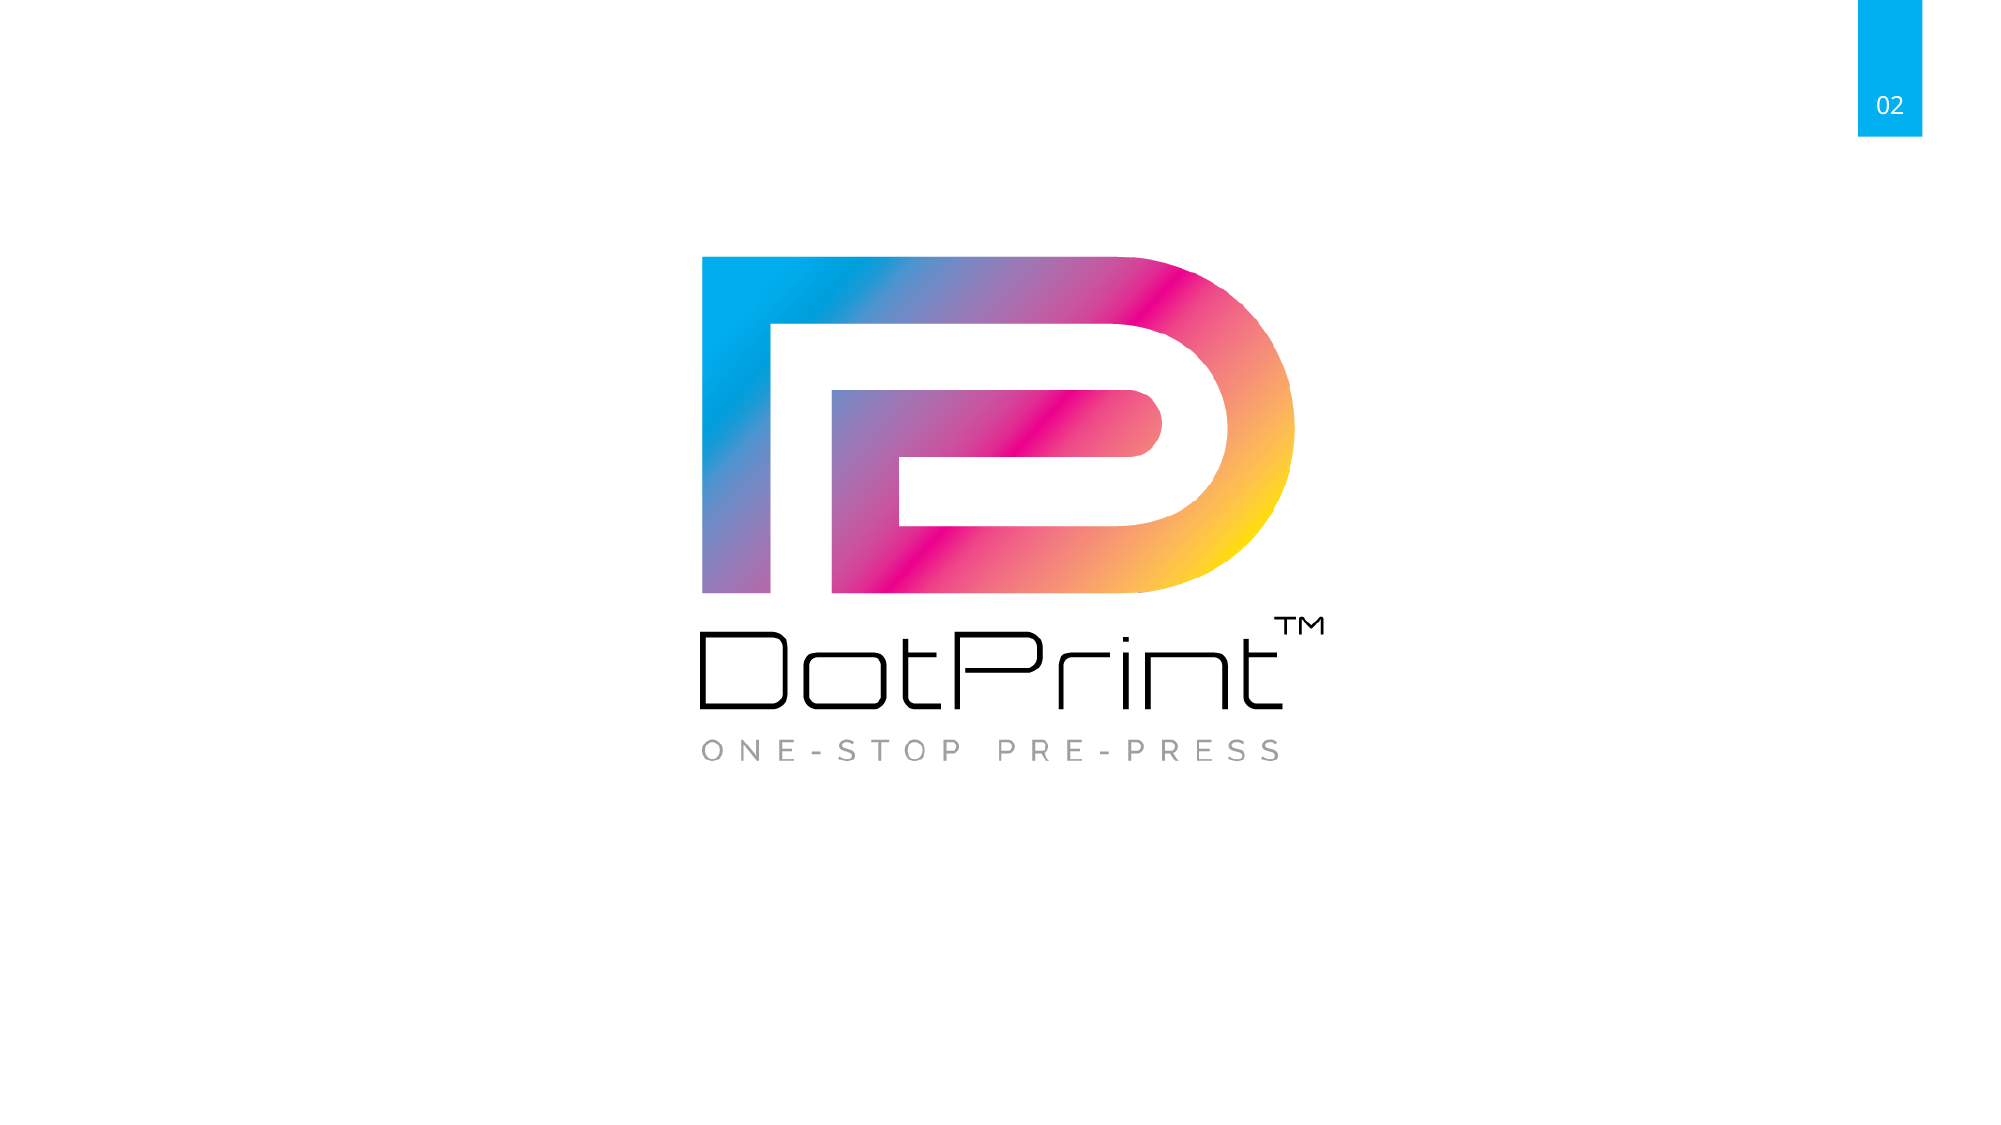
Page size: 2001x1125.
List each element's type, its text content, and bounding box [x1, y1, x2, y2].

slide_number 02 [1854, 78, 1927, 130]
picture [437, 0, 1563, 1125]
